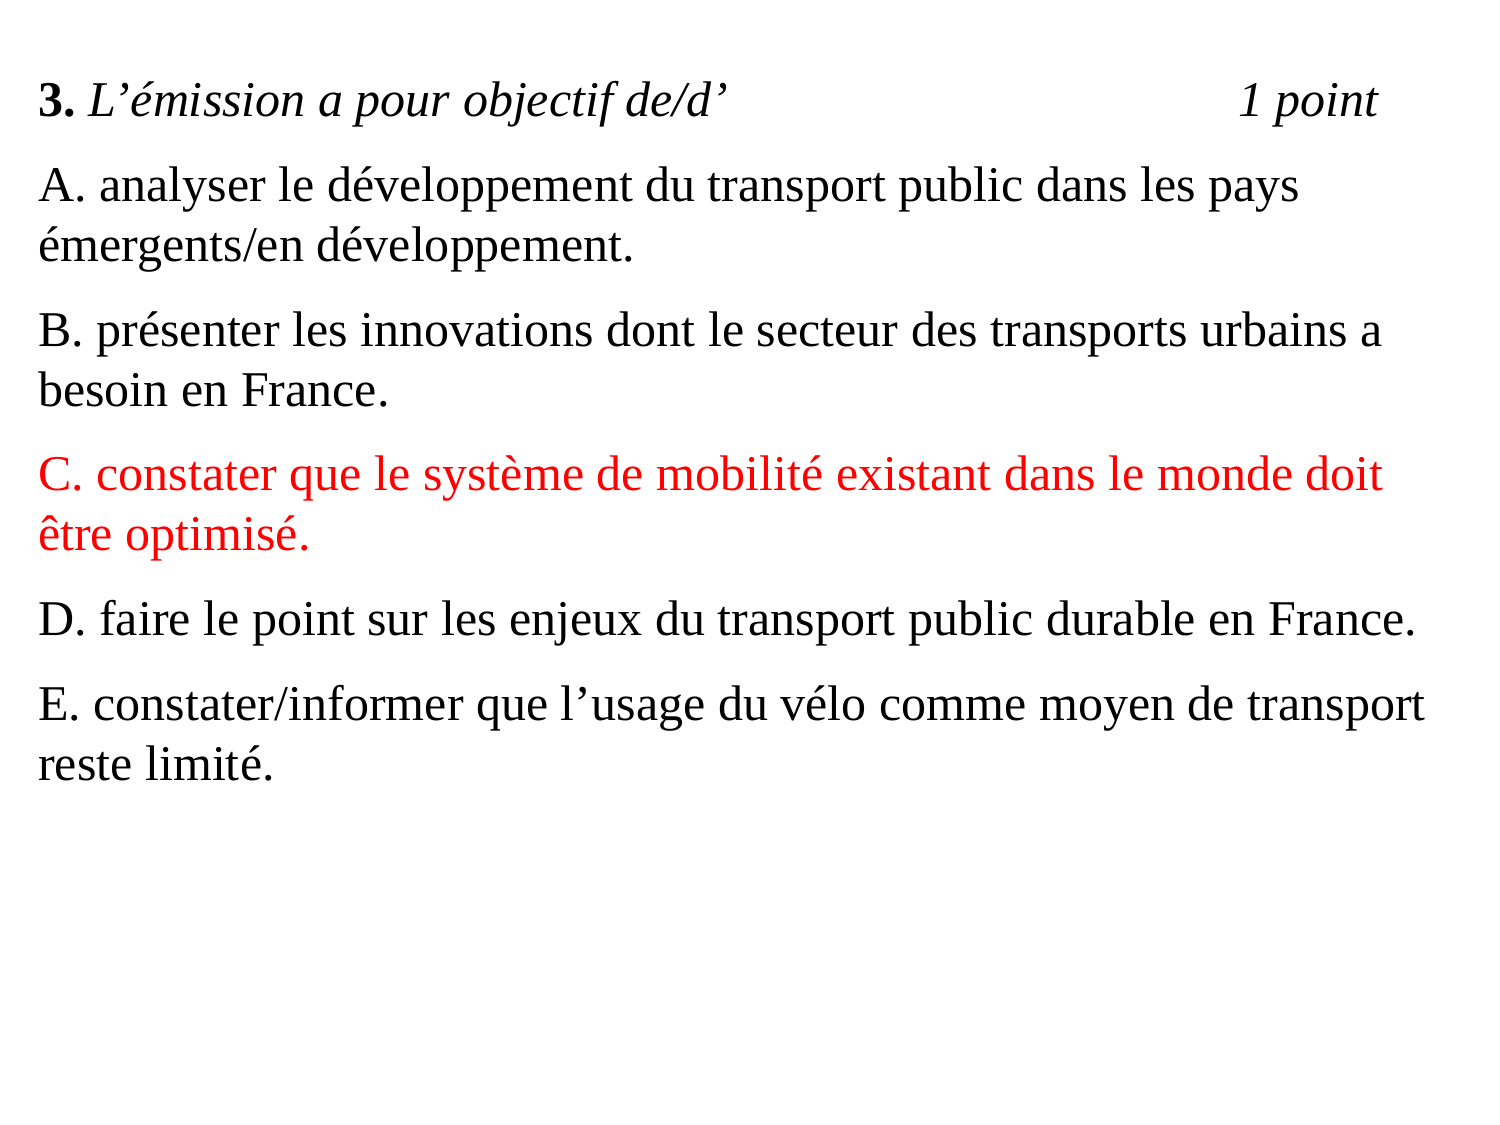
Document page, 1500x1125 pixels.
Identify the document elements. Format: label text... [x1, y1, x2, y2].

text_box 3. L’émission a pour objectif de/d’ 1 point A. analyser le développement du transport public dans les pays émergents/en développement. B. présenter les innovations dont le secteur des transports urbains a besoin en France. C. constater que le système de mobilité existant dans le monde doit être optimisé. D. faire le point sur les enjeux du transport public durable en France. E. constater/informer que l’usage du vélo comme moyen de transport reste limité. [23, 58, 1465, 969]
